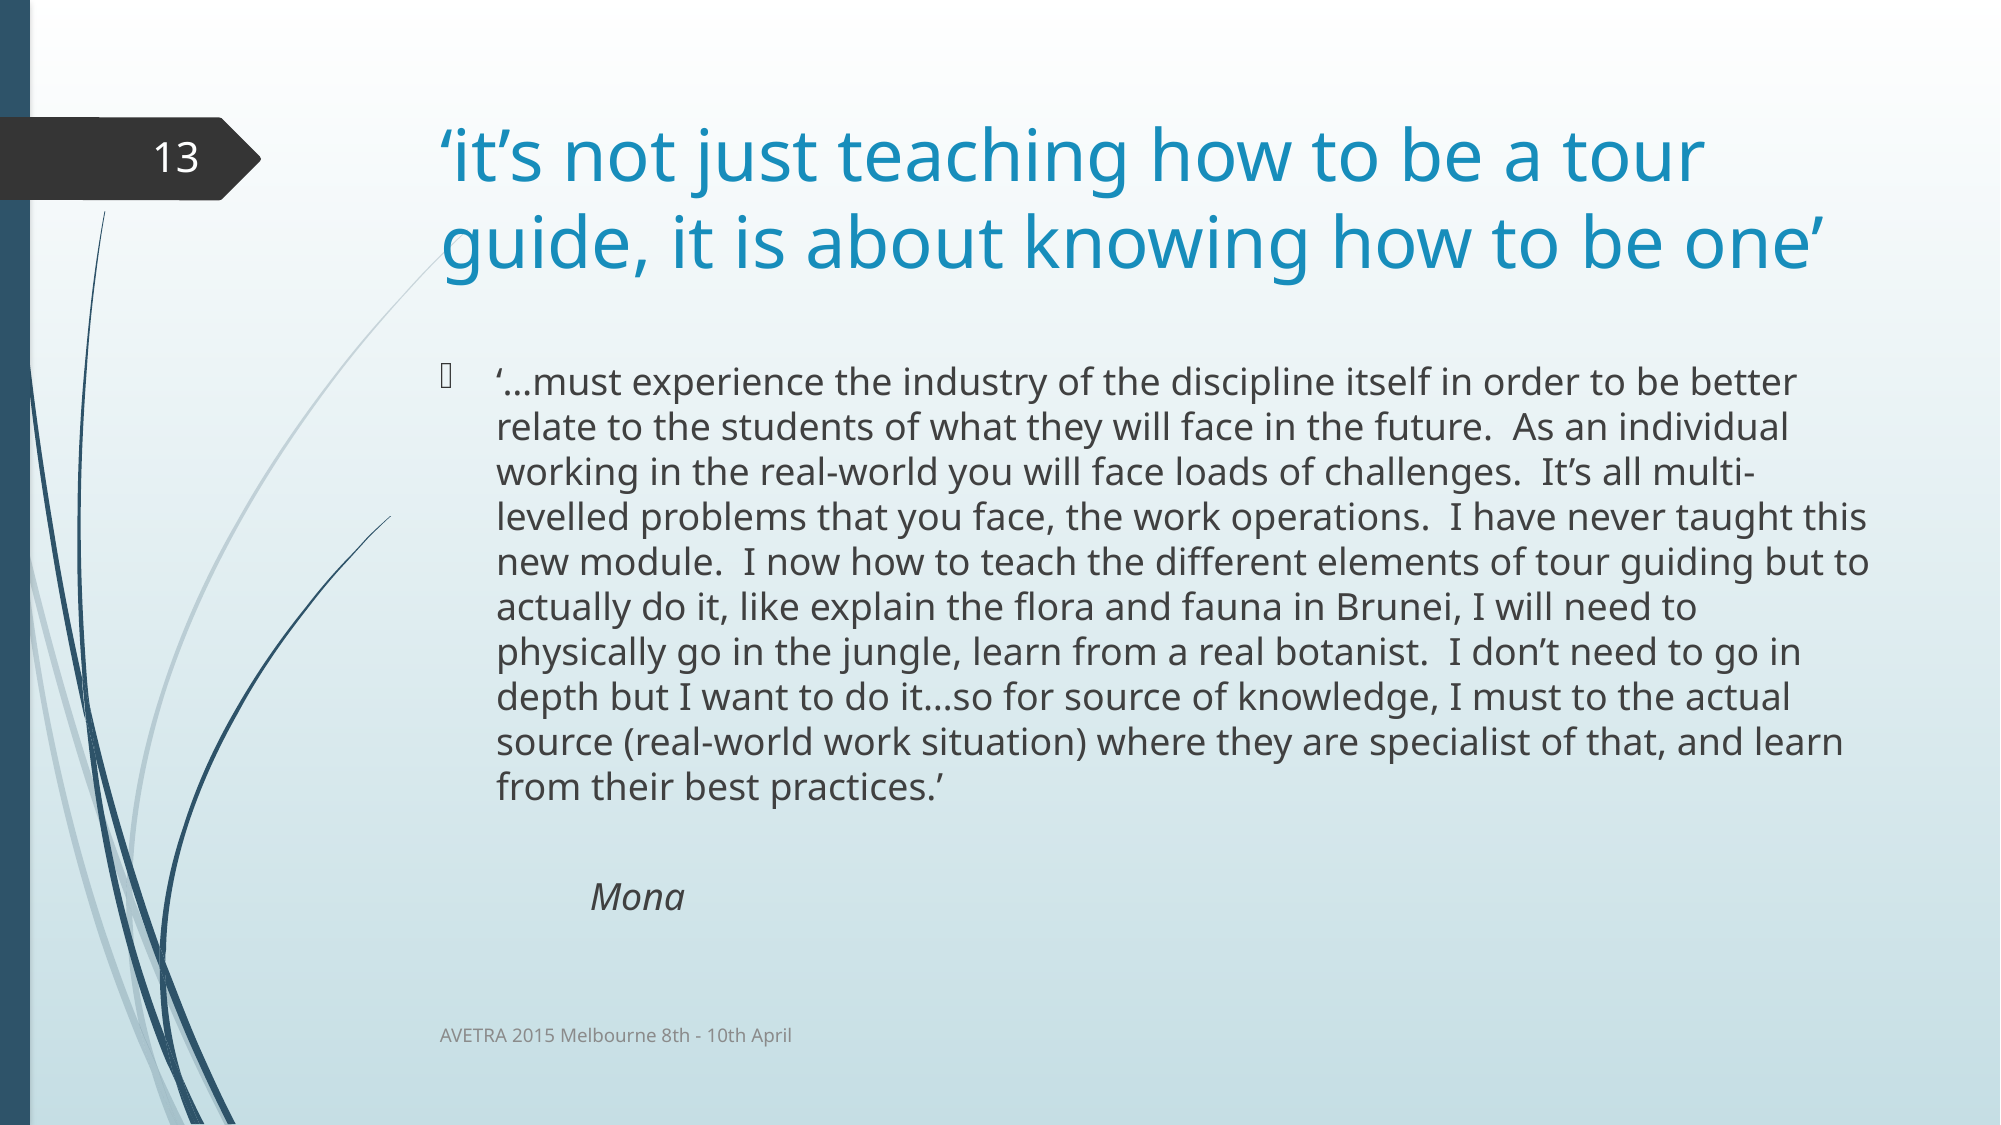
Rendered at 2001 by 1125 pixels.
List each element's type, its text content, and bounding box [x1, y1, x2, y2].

title ‘it’s not just teaching how to be a tour guide, it is about knowing how to be one’ [425, 102, 1888, 313]
footer AVETRA 2015 Melbourne 8th - 10th April [424, 1006, 1675, 1067]
slide_number 13 [87, 129, 216, 190]
list ‘…must experience the industry of the discipline itself in order to be better relate to the students of what they will face in the future. As an individual working in the real-world you will face loads of challenges. It’s all multi-levelled problems that you face, the work operations. I have never taught this new module. I now how to teach the different elements of tour guiding but to actually do it, like explain the flora and fauna in Brunei, I will need to physically go in the jungle, learn from a real botanist. I don’t need to go in depth but I want to do it…so for source of knowledge, I must to the actual source (real-world work situation) where they are specialist of that, and learn from their best practices.’ Mona [424, 350, 1888, 970]
